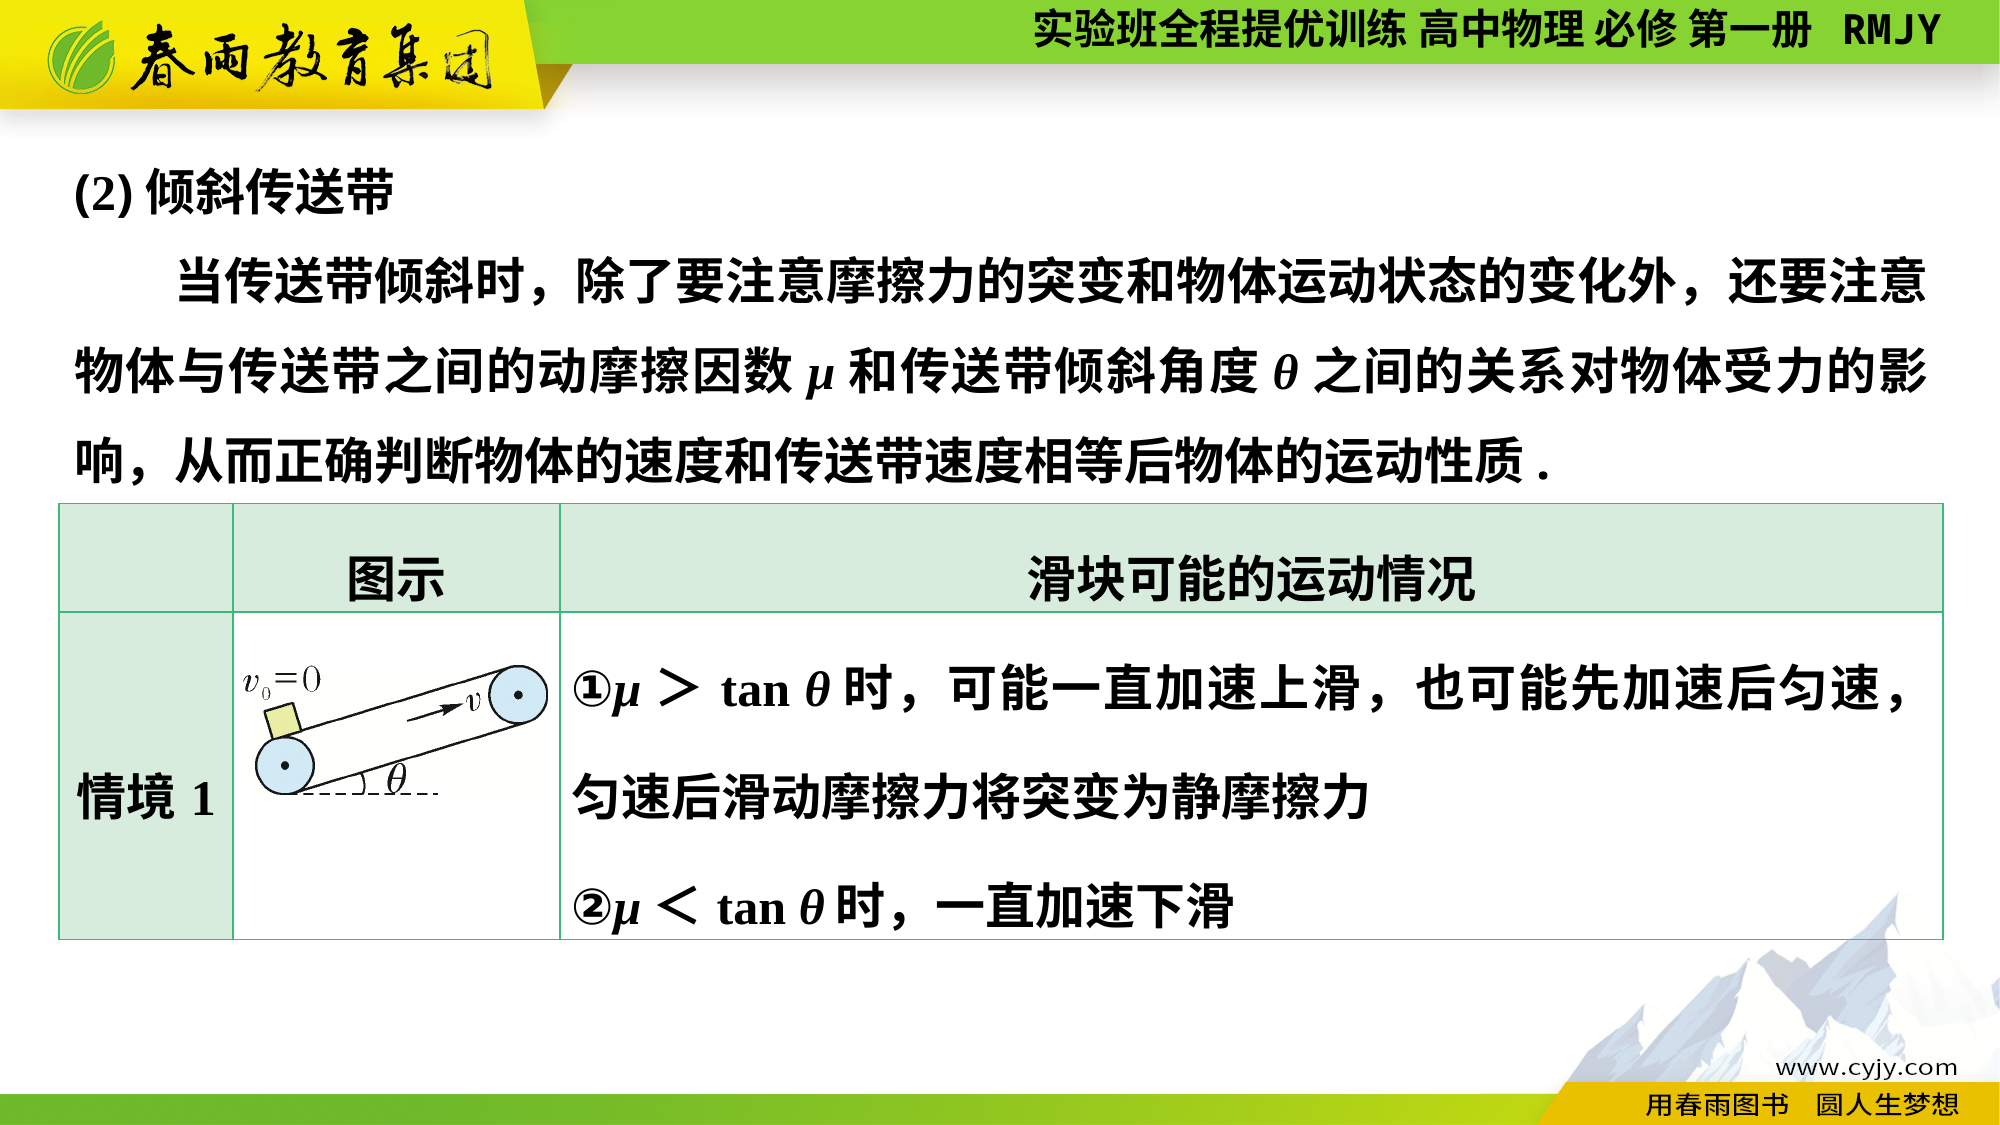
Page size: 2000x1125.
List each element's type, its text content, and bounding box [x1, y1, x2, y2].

table_header [60, 504, 232, 611]
table_header 图示 [234, 504, 559, 611]
list (2)倾斜传送带 当传送带倾斜时，除了要注意摩擦力的突变和物体运动状态的变化外，还要注意物体与传送带之间的动摩擦因数μ和传送带倾斜角度θ之间的关系对物体受力的影响，从而正确判断物体的速度和传送带速度相等后物体的运动性质. [59, 122, 1944, 502]
table_cell [234, 613, 559, 939]
table_header 滑块可能的运动情况 [561, 504, 1942, 611]
table_cell ①μ＞tan θ时，可能一直加速上滑，也可能先加速后匀速，匀速后滑动摩擦力将突变为静摩擦力 ②μ＜tan θ时，一直加速下滑 [561, 613, 1942, 939]
picture [0, 0, 2000, 1125]
table_cell 情境1 [60, 613, 232, 939]
